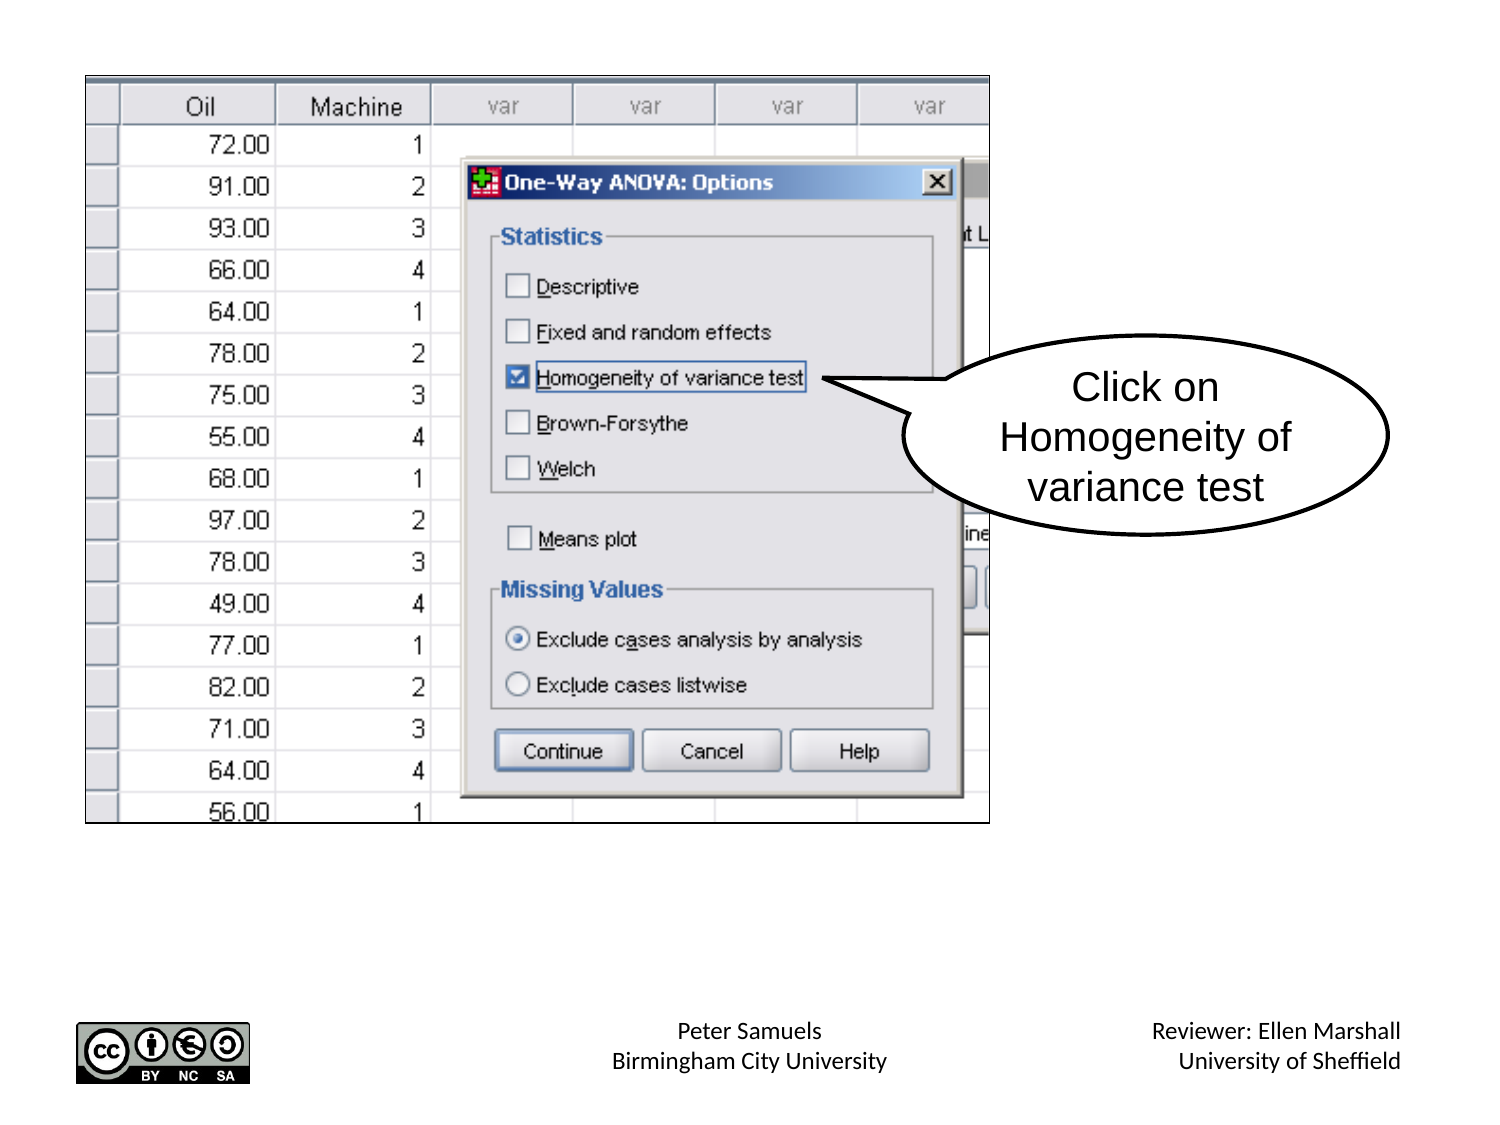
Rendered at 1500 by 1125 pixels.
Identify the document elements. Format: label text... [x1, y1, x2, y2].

text_box Reviewer: Ellen Marshall University of Sheffield [1038, 1007, 1417, 1083]
text_box Peter Samuels Birmingham City University [549, 1007, 951, 1083]
text_box Click on Homogeneity of variance test [993, 335, 1388, 535]
picture [85, 75, 989, 823]
picture [76, 1022, 251, 1084]
